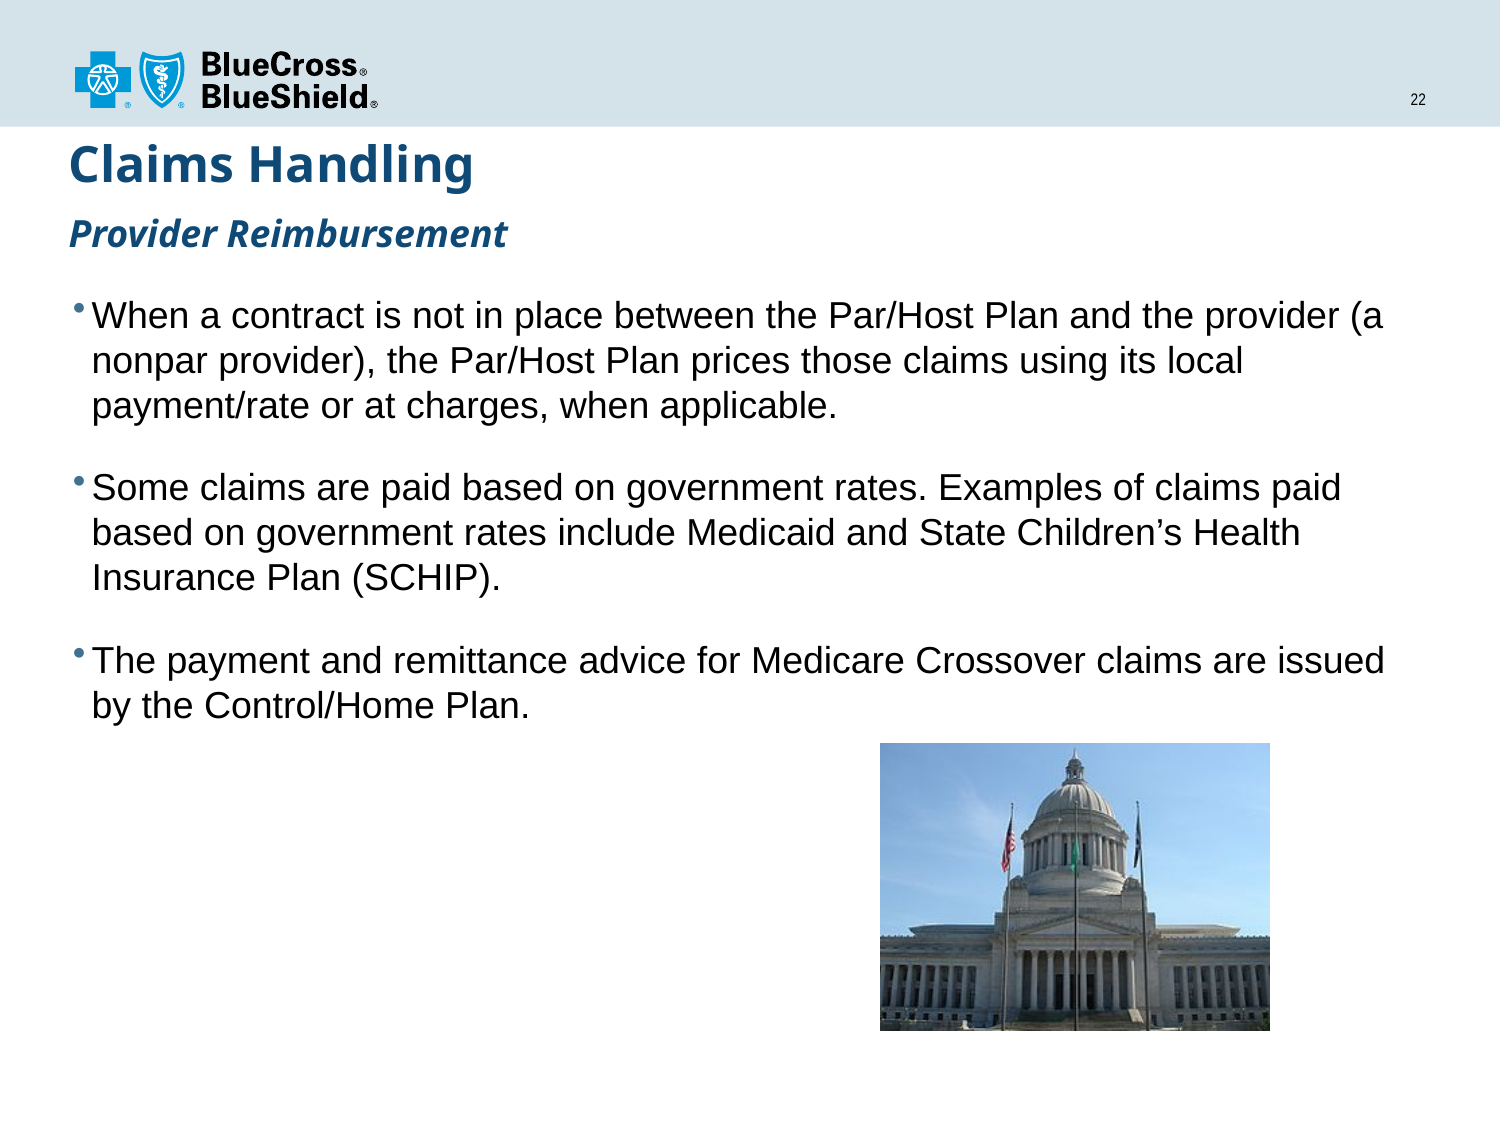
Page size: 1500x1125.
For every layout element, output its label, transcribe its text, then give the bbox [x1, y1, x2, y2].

picture [178, 101, 185, 109]
list When a contract is not in place between the Par/Host Plan and the provider (a nonpar provider), the Par/Host Plan prices those claims using its local payment/rate or at charges, when applicable. Some claims are paid based on government rates. Examples of claims paid based on government rates include Medicaid and State Children’s Health Insurance Plan (SCHIP). The payment and remittance advice for Medicare Crossover claims are issued by the Control/Home Plan. [72, 283, 1423, 926]
picture [124, 101, 131, 109]
picture [879, 743, 1270, 1031]
title Claims Handling Provider Reimbursement [68, 130, 1419, 243]
